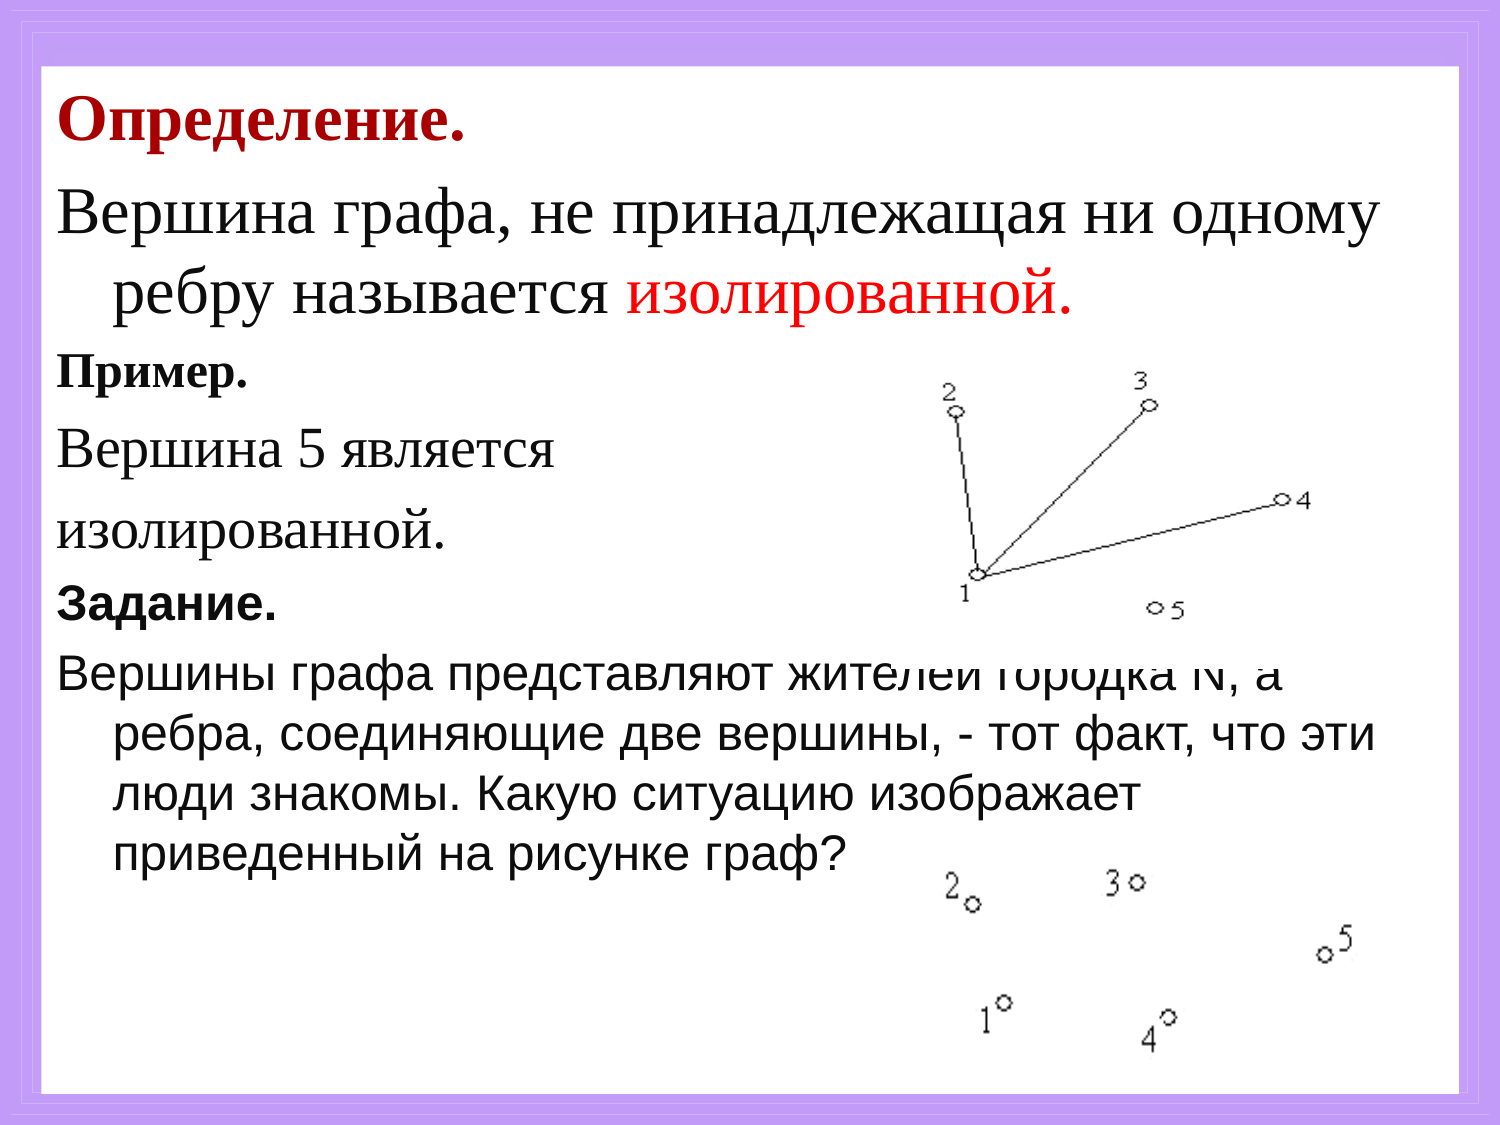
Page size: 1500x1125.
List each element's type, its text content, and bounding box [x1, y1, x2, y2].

list Определение. Вершина графа, не принадлежащая ни одному ребру называется изолированной. Пример. Вершина 5 является изолированной. Задание. Вершины графа представляют жителей городка N, а ребра, соединяющие две вершины, - тот факт, что эти люди знакомы. Какую ситуацию изображает приведенный на рисунке граф? [41, 66, 1460, 1095]
picture [890, 851, 1391, 1077]
picture [891, 361, 1391, 669]
